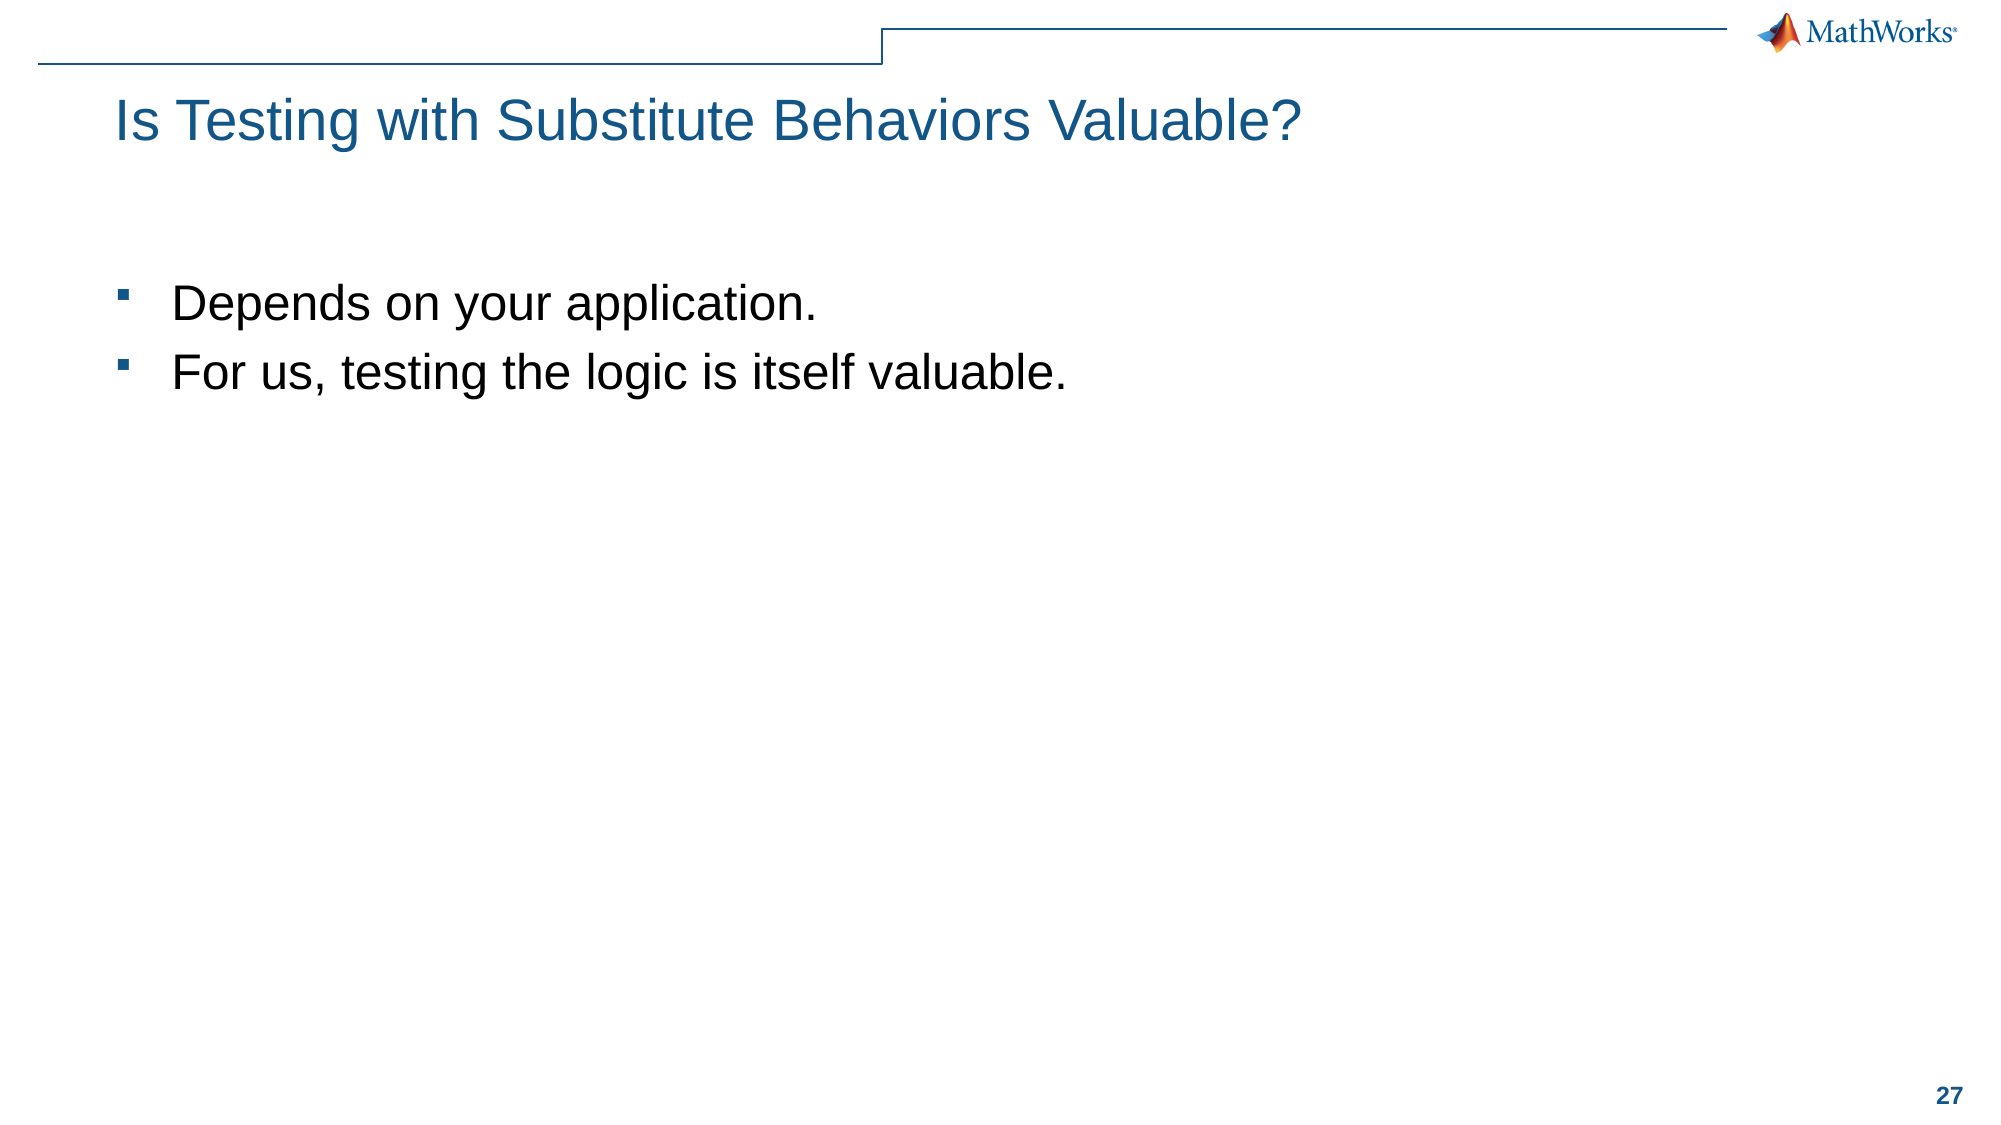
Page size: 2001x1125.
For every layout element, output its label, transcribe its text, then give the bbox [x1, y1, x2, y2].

title Is Testing with Substitute Behaviors Valuable? [99, 75, 1867, 238]
picture [1751, 3, 1970, 63]
list Depends on your application. For us, testing the logic is itself valuable. [99, 262, 1867, 1025]
